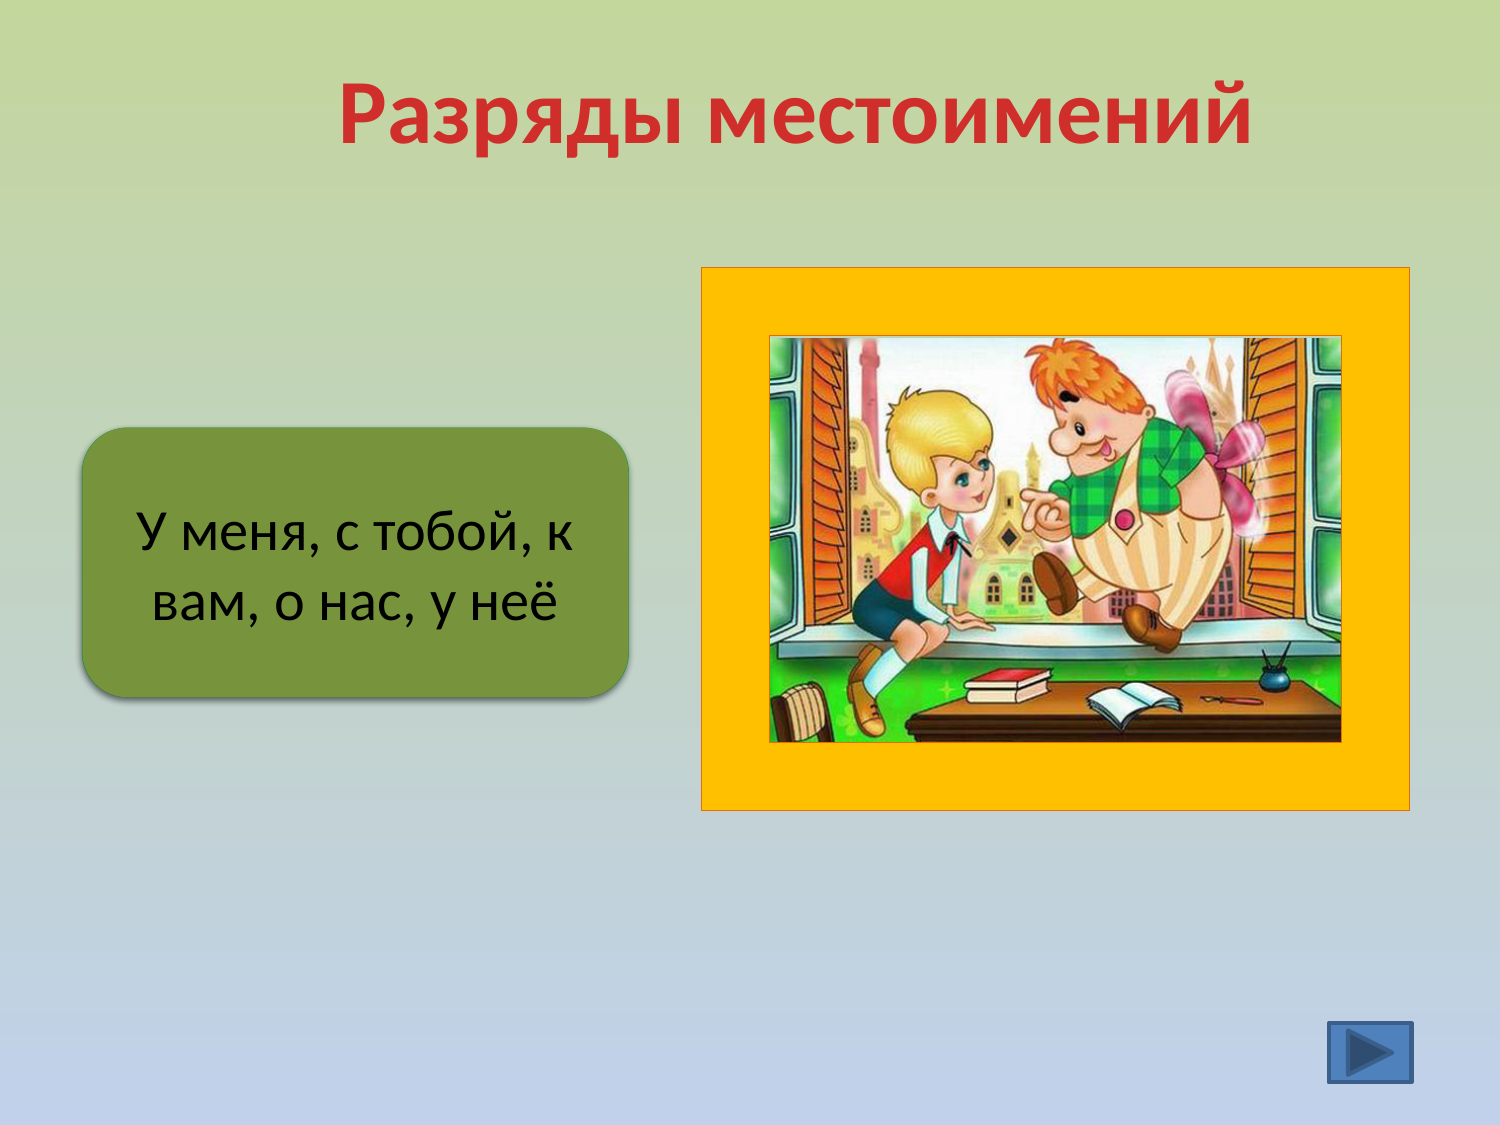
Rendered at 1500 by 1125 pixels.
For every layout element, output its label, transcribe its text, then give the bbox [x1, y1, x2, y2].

text_box У меня, с тобой, к вам, о нас, у неё [82, 425, 602, 457]
text_box [82, 428, 639, 703]
text_box [699, 265, 1412, 813]
text_box Разряды местоимений [323, 23, 1297, 174]
text_box [1327, 1021, 1414, 1084]
picture [751, 337, 1360, 761]
